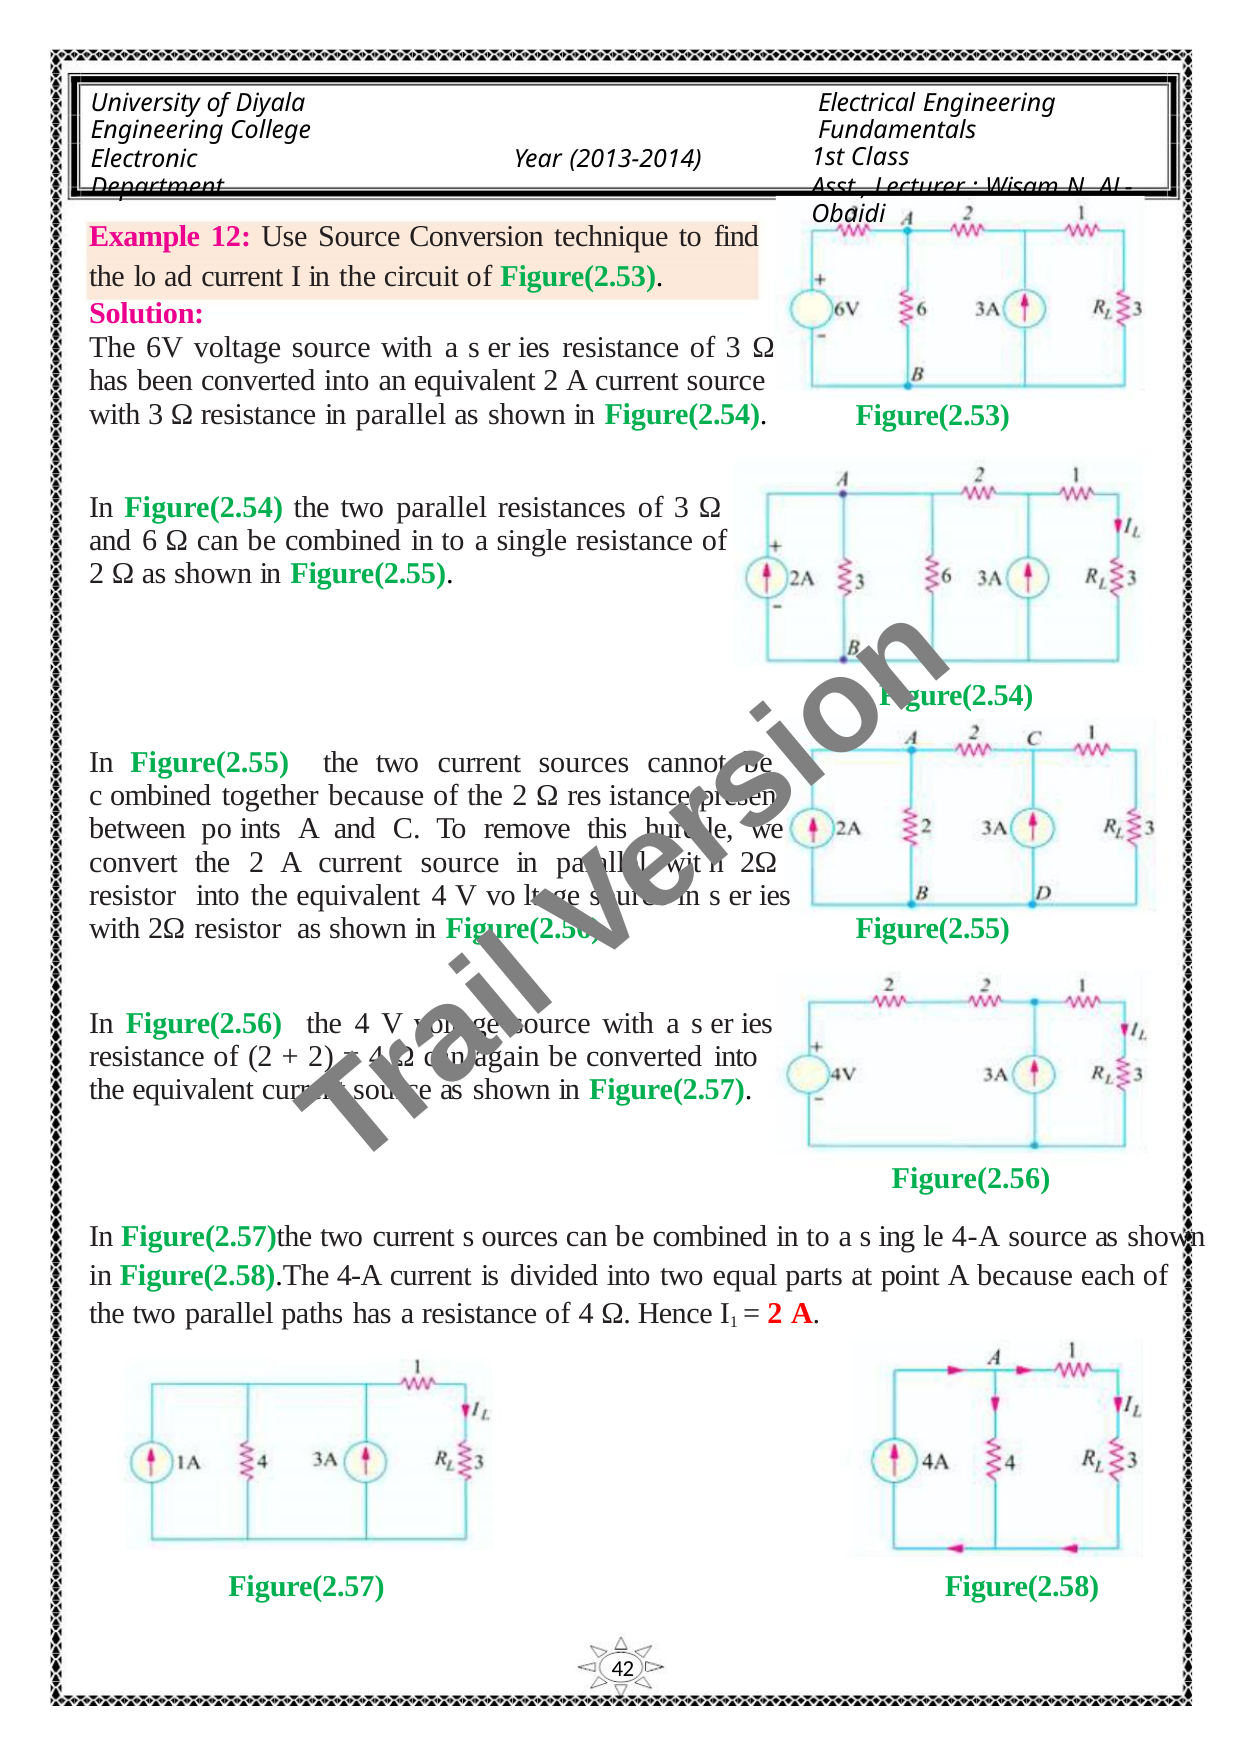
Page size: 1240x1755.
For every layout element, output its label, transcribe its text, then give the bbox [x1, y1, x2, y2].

text_box Electrical Engineering Fundamentals 1st Class Asst., Lecturer : Wisam N. AL-Obaidi [811, 89, 1204, 228]
text_box Figure(2.57) [228, 1569, 430, 1603]
text_box In Figure(2.57)the two current s ources can be combined in to a s ing le 4-A source as shown in Figure(2.58).The 4-A current is divided into two equal parts at point A because each of the two parallel paths has a resistance of 4 Ω. Hence I1 = 2 A. [89, 1219, 1240, 1331]
text_box In Figure(2.55) the two current sources cannot be c ombined together because of the 2 Ω res istance present between po ints A and C. To remove this hurd le, we convert the 2 A current source in parallel wit h 2Ω resistor into the equivalent 4 V vo ltage source in s er ies with 2Ω resistor as shown in Figure(2.56). [679, 788, 867, 945]
text_box In Figure(2.56) the 4 V voltage source with a s er ies resistance of (2 + 2) = 4 Ω can again be converted into the equivalent current source as shown in Figure(2.57). [488, 1006, 852, 1106]
text_box The 6V voltage source with a s er ies resistance of 3 Ω has been converted into an equivalent 2 A current source with 3 Ω resistance in parallel as shown in Figure(2.54). [89, 331, 856, 431]
text_box Figure(2.53) [855, 398, 1058, 432]
text_box Figure(2.54) Figure(2.55) [867, 678, 1079, 945]
text_box Year (2013-2014) [513, 145, 705, 173]
text_box In Figure(2.55) the two current sources cannot be c ombined together because of the 2 Ω res istance present between po ints A and C. To remove this hurd le, we convert the 2 A current source in parallel wit h 2Ω resistor into the equivalent 4 V vo ltage source in s er ies with 2Ω resistor as shown in Figure(2.56). [89, 745, 636, 945]
text_box Figure(2.56) [891, 1161, 1094, 1195]
text_box Figure(2.58) [944, 1569, 1147, 1603]
text_box Example 12: Use Source Conversion technique to find the lo ad current I in the circuit of Figure(2.53). Solution: [89, 220, 852, 331]
text_box In Figure(2.56) the 4 V voltage source with a s er ies resistance of (2 + 2) = 4 Ω can again be converted into the equivalent current source as shown in Figure(2.57). [89, 1006, 325, 1106]
text_box Trail Version [246, 543, 993, 1211]
text_box In Figure(2.54) the two parallel resistances of 3 Ω and 6 Ω can be combined in to a single resistance of 2 Ω as shown in Figure(2.55). [89, 490, 807, 590]
text_box University of Diyala Engineering College Electronic Department [90, 89, 332, 201]
text_box 42 [611, 1652, 670, 1681]
text_box [50, 49, 1193, 1706]
